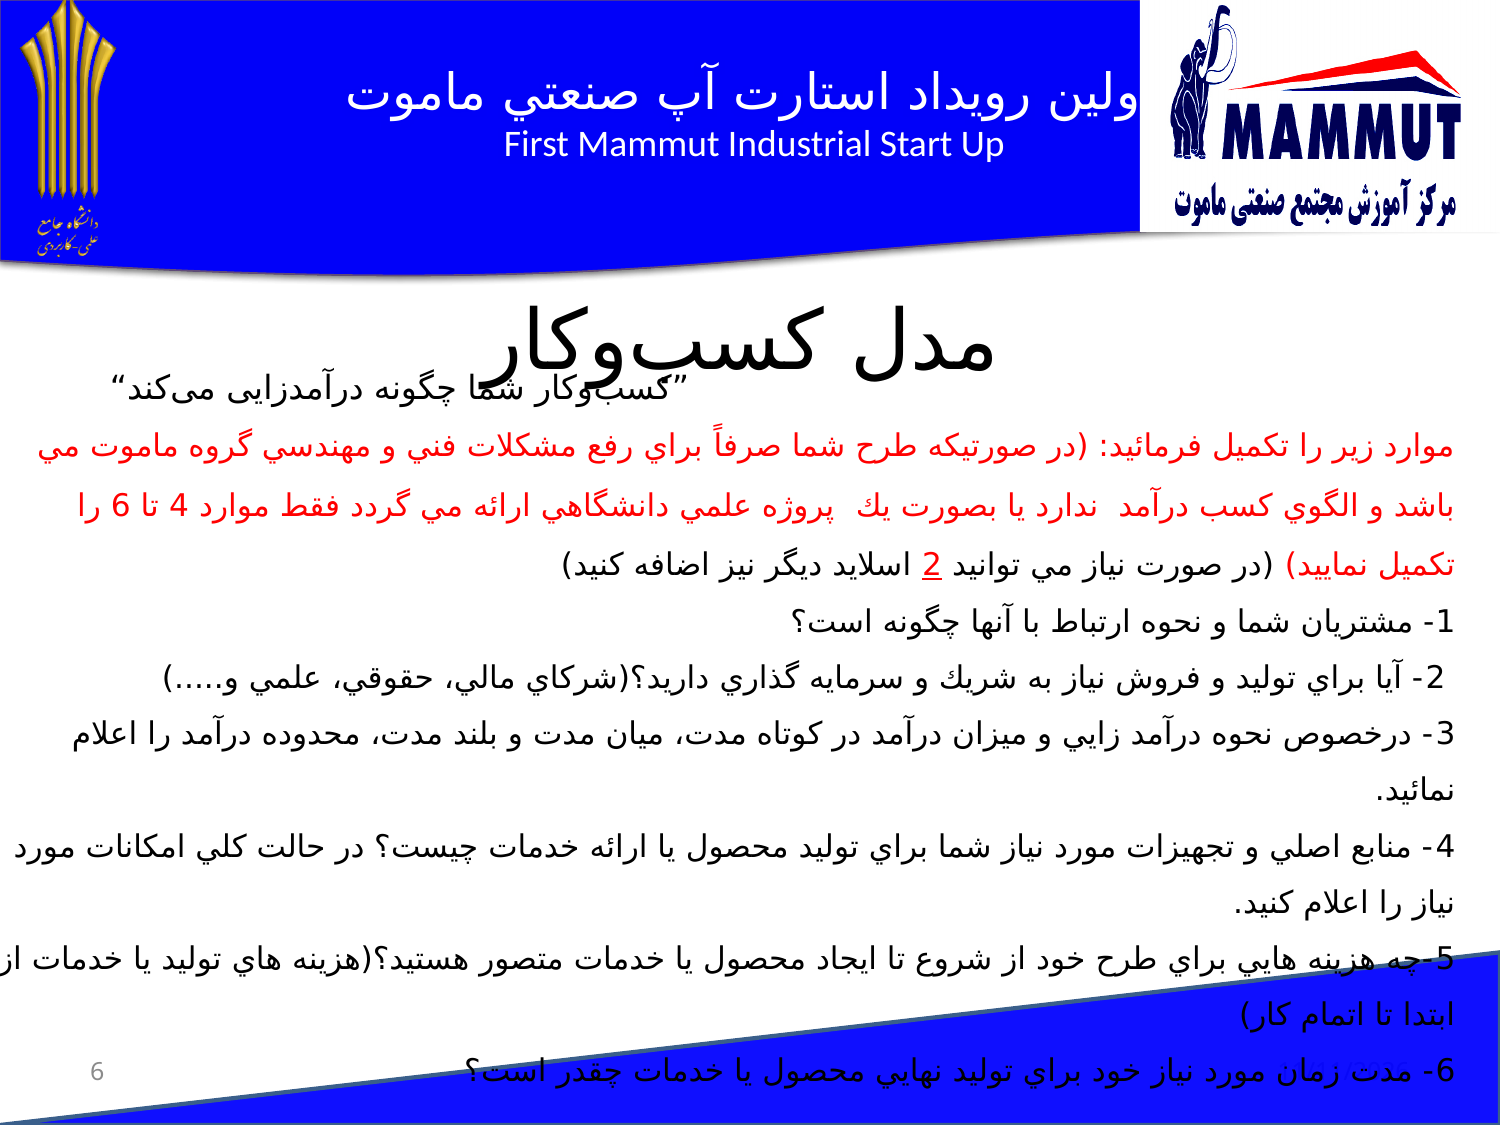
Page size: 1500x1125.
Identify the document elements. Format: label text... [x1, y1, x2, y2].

picture [1139, 0, 1500, 232]
slide_number 6 [75, 1042, 425, 1103]
text_box مدل کسب‌وکار [442, 278, 1040, 394]
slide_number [1074, 1042, 1425, 1103]
title ”کسب‌وکار شما چگونه درآمدزایی می‌کند“ موارد زير را تكميل فرمائيد: (در صورتيكه طرح شما صرفاً براي رفع مشكلات فني و مهندسي گروه ماموت مي باشد و الگوي كسب درآمد ندارد يا بصورت يك پروژه علمي دانشگاهي ارائه مي گردد فقط موارد 4 تا 6 را تكميل نماييد) (در صورت نياز مي توانيد 2 اسلايد ديگر نيز اضافه كنيد) 1- مشتريان شما و نحوه ارتباط با آنها چگونه است؟ 2- آيا براي توليد و فروش نياز به شريك و سرمايه گذاري داريد؟(شركاي مالي، حقوقي، علمي و.....) 3- درخصوص نحوه درآمد زايي و ميزان درآمد در كوتاه مدت، ميان مدت و بلند مدت، محدوده درآمد را اعلام نمائيد. 4- منابع اصلي و تجهيزات مورد نياز شما براي توليد محصول يا ارائه خدمات چيست؟ در حالت كلي امكانات مورد نياز را اعلام كنيد. 5-چه هزينه هايي براي طرح خود از شروع تا ايجاد محصول يا خدمات متصور هستيد؟(هزينه هاي توليد يا خدمات از ابتدا تا اتمام كار) 6- مدت زمان مورد نياز خود براي توليد نهايي محصول يا خدمات چقدر است؟ [0, 586, 1471, 929]
picture [0, 0, 136, 303]
